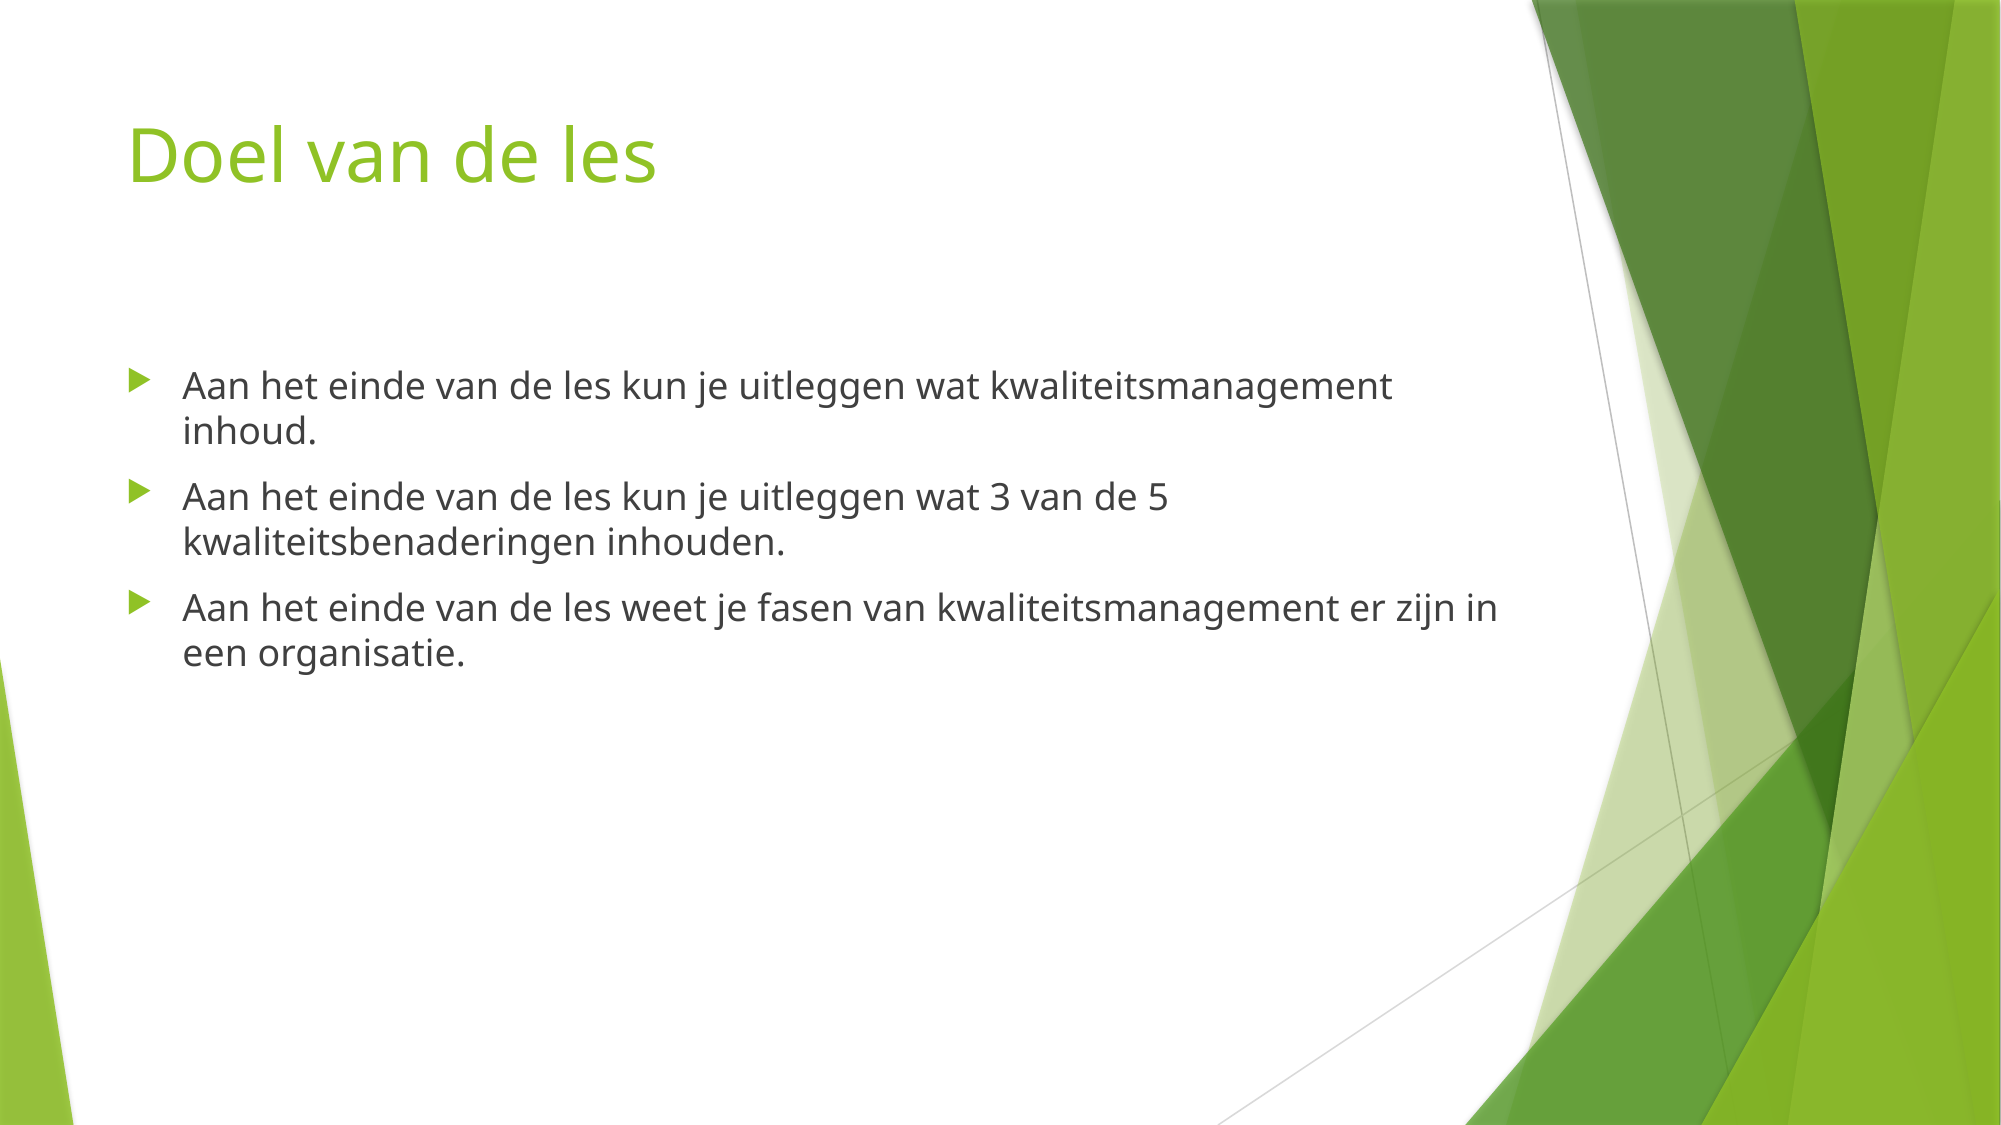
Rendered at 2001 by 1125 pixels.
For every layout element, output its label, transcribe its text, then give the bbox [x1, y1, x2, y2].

list Aan het einde van de les kun je uitleggen wat kwaliteitsmanagement inhoud. Aan het einde van de les kun je uitleggen wat 3 van de 5 kwaliteitsbenaderingen inhouden. Aan het einde van de les weet je fasen van kwaliteitsmanagement er zijn in een organisatie. [111, 354, 1522, 992]
title Doel van de les [111, 99, 1522, 317]
